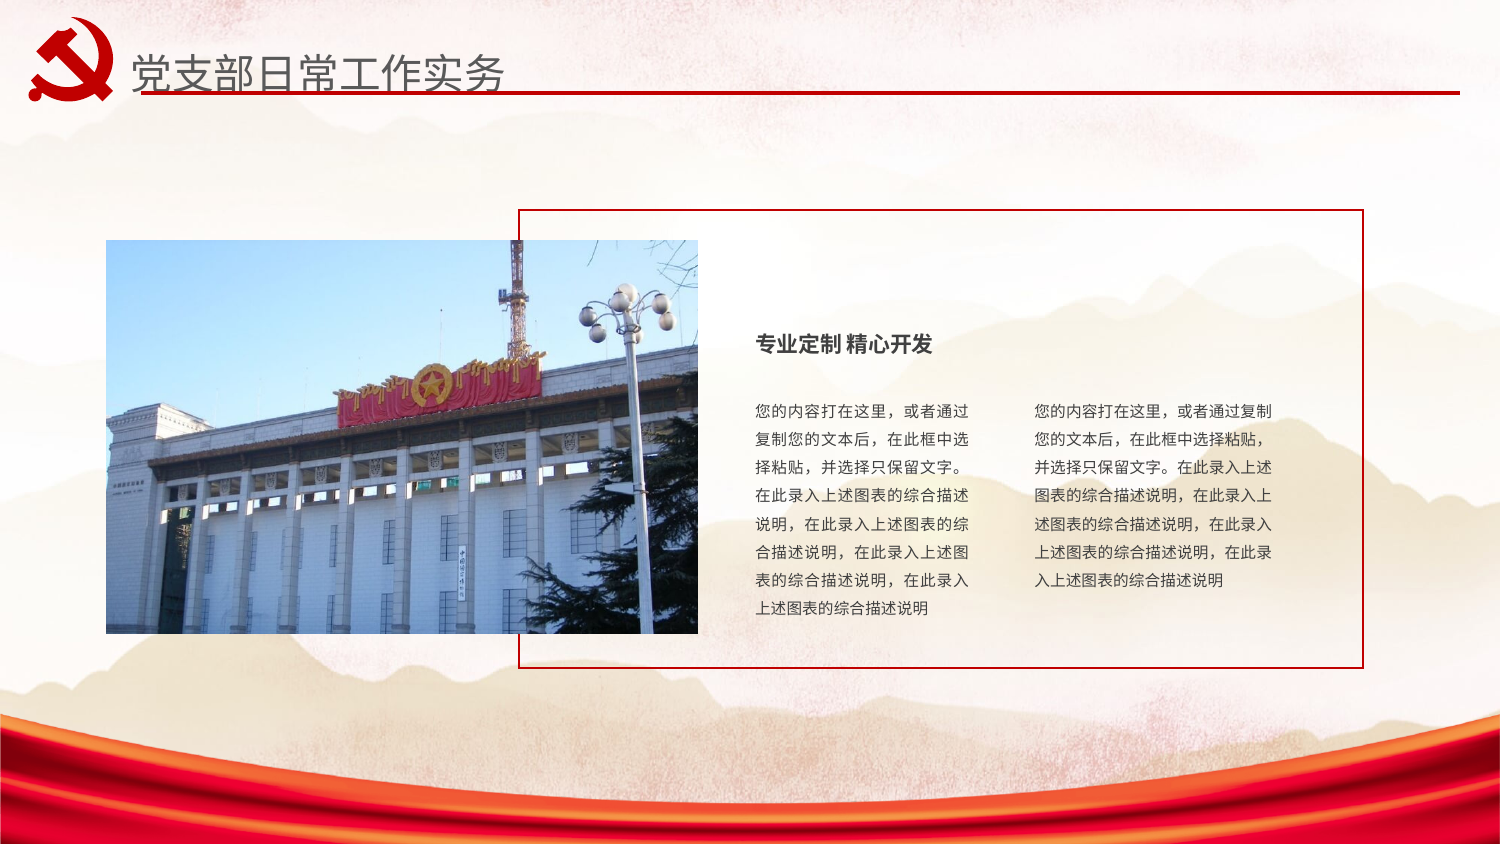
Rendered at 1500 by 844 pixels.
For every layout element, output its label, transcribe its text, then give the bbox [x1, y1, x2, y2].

picture [0, 0, 1500, 844]
text_box 您的内容打在这里，或者通过复制您的文本后，在此框中选择粘贴，并选择只保留文字。在此录入上述图表的综合描述说明，在此录入上述图表的综合描述说明，在此录入上述图表的综合描述说明，在此录入上述图表的综合描述说明 [740, 384, 984, 626]
text_box [28, 17, 114, 102]
text_box 您的内容打在这里，或者通过复制您的文本后，在此框中选择粘贴，并选择只保留文字。在此录入上述图表的综合描述说明，在此录入上述图表的综合描述说明，在此录入上述图表的综合描述说明，在此录入上述图表的综合描述说明 [1019, 385, 1287, 597]
text_box 专业定制 精心开发 [740, 323, 1287, 365]
text_box [518, 209, 1364, 669]
title 党支部日常工作实务 [115, 47, 900, 105]
